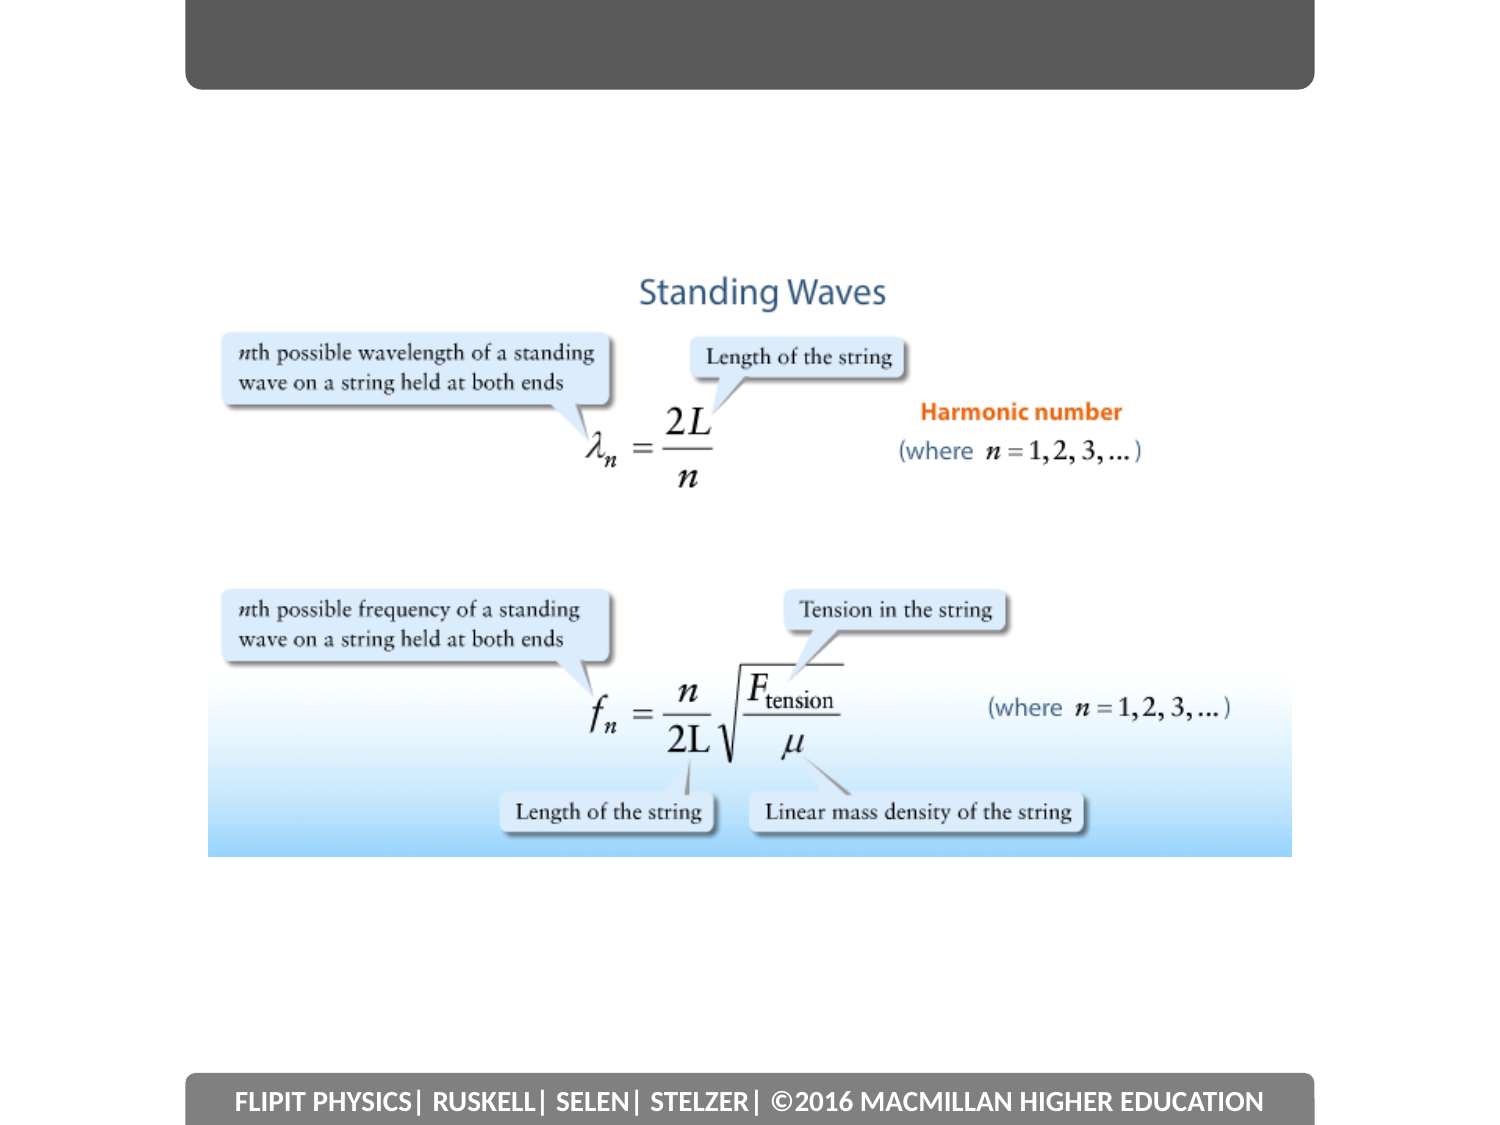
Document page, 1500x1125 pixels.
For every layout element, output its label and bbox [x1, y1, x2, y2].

text_box [185, 0, 1315, 90]
text_box [187, 1074, 1313, 1125]
picture [208, 267, 1292, 858]
